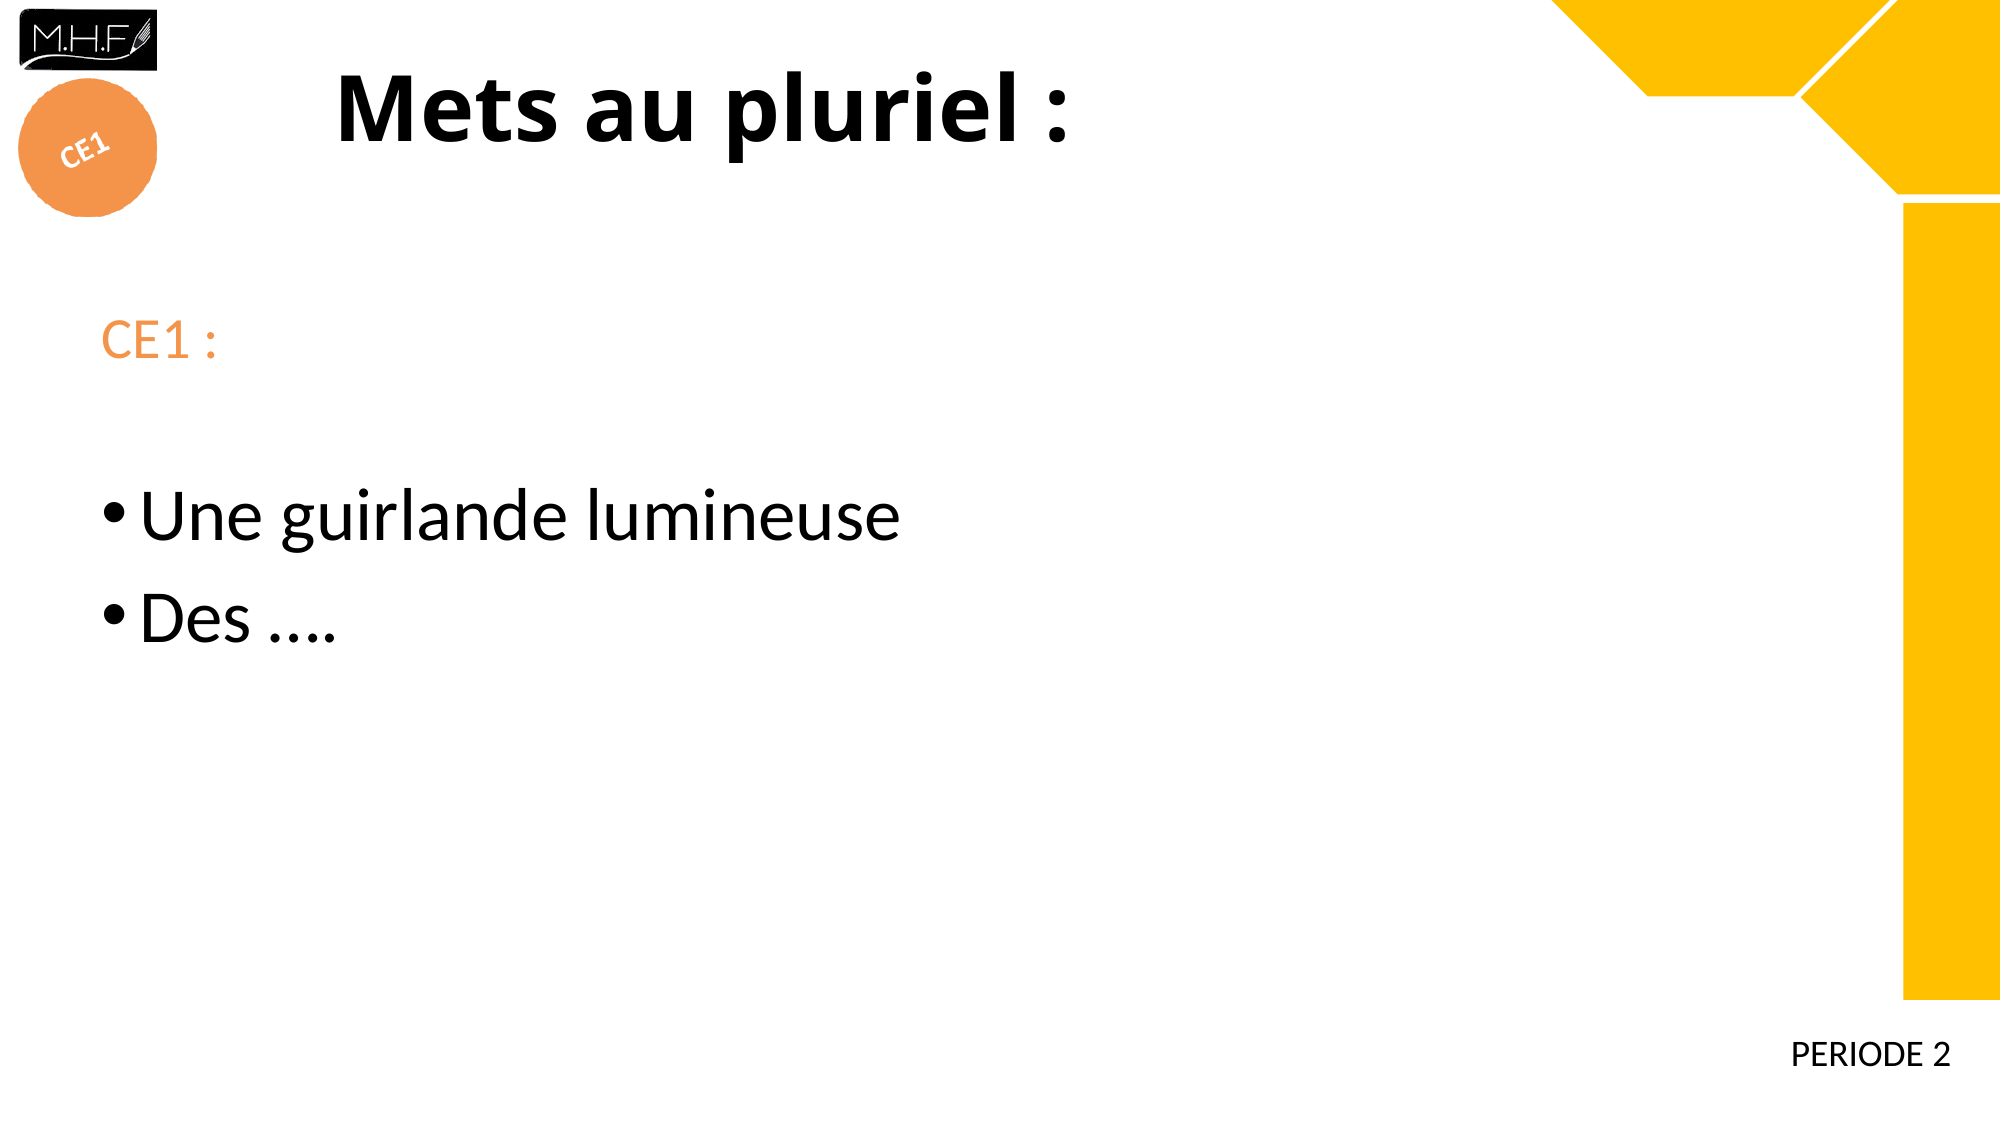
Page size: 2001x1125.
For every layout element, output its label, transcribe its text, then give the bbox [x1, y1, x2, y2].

title Mets au pluriel : [318, 3, 1865, 221]
picture [18, 78, 157, 218]
text_box [1549, 0, 1892, 98]
text_box [1799, 0, 2000, 196]
picture [16, 7, 157, 74]
text_box PERIODE 2 [1362, 1021, 1967, 1125]
text_box [1902, 202, 2000, 1001]
list CE1 : Une guirlande lumineuse Des …. [86, 300, 928, 1015]
